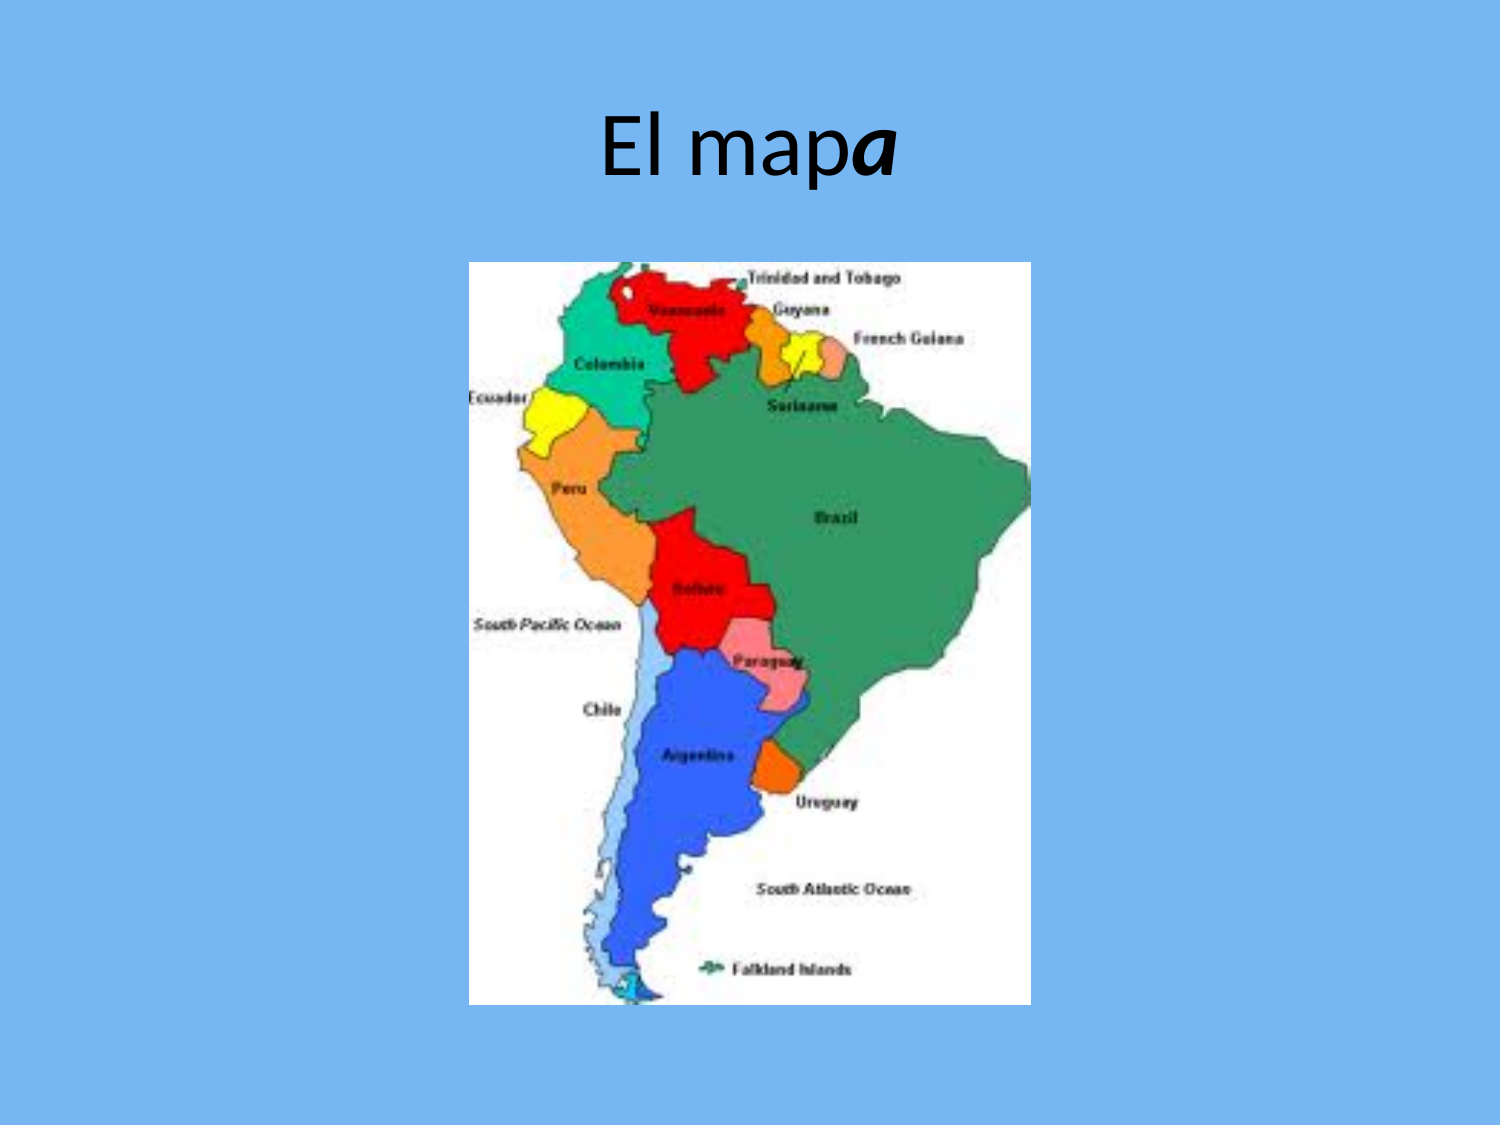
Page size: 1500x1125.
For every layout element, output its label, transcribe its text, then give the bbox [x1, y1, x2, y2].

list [74, 262, 1426, 1006]
title El mapa [75, 45, 1425, 233]
